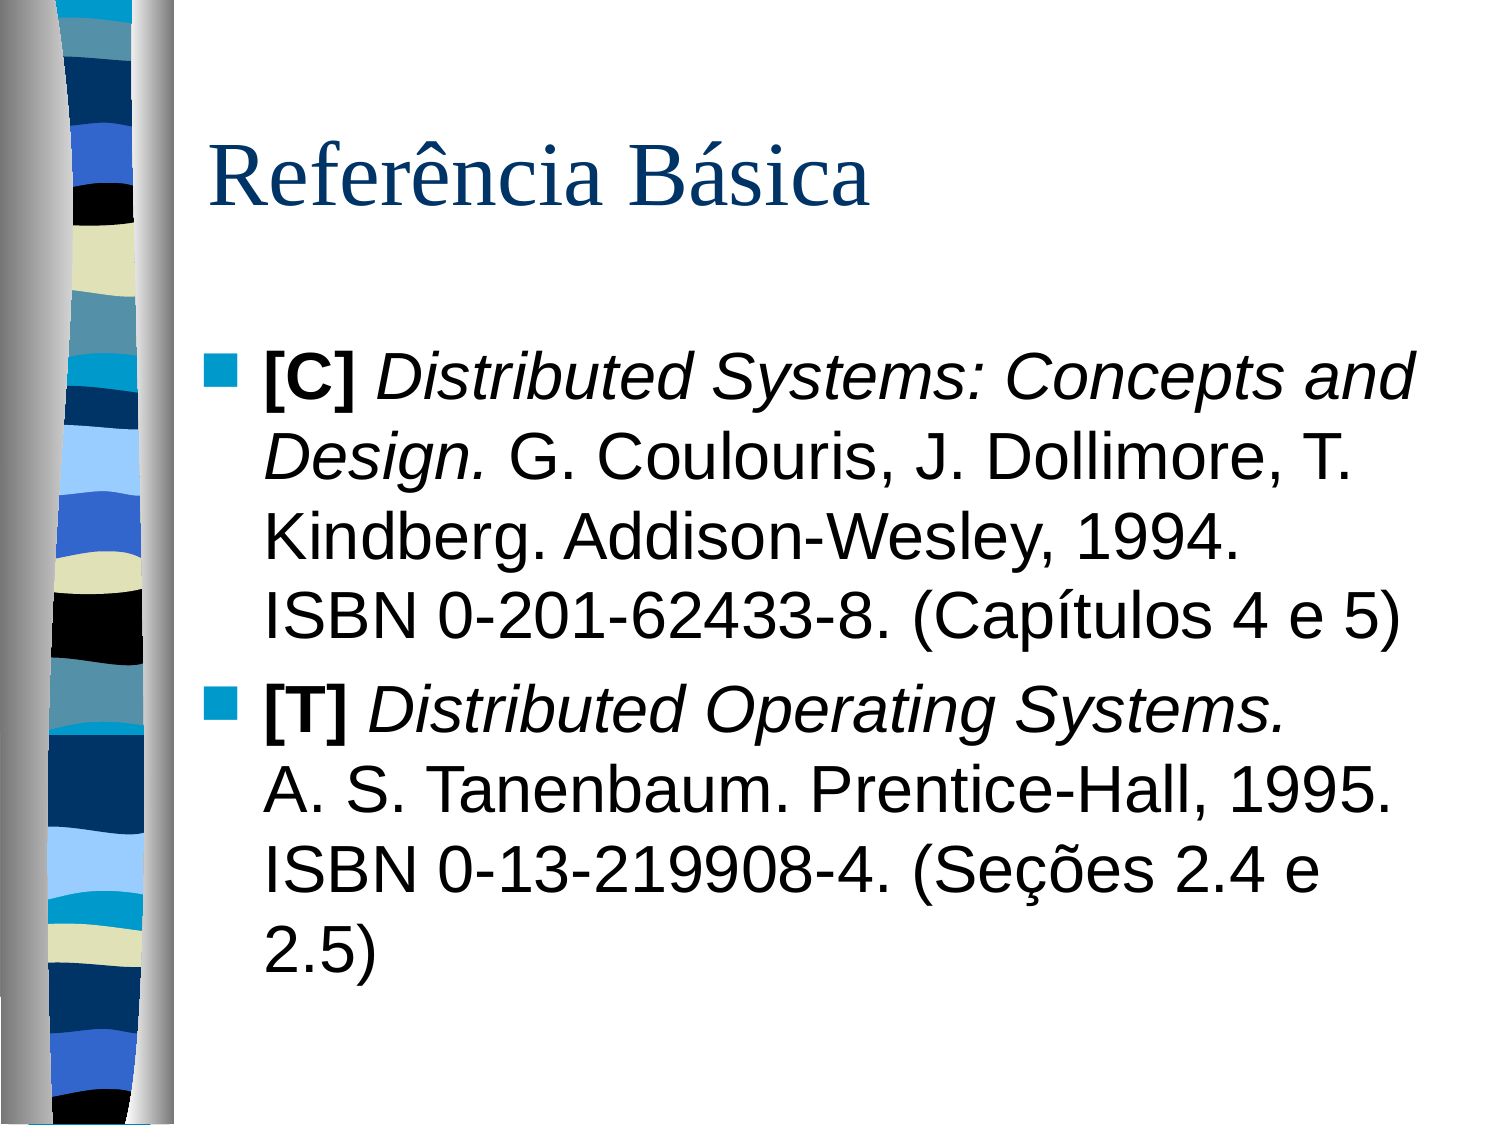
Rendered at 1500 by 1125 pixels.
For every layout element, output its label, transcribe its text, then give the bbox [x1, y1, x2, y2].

list [C] Distributed Systems: Concepts and Design. G. Coulouris, J. Dollimore, T. Kindberg. Addison-Wesley, 1994. ISBN 0-201-62433-8. (Capítulos 4 e 5) [T] Distributed Operating Systems. A. S. Tanenbaum. Prentice-Hall, 1995. ISBN 0-13-219908-4. (Seções 2.4 e 2.5) [192, 324, 1468, 1000]
title Referência Básica [192, 75, 1468, 263]
